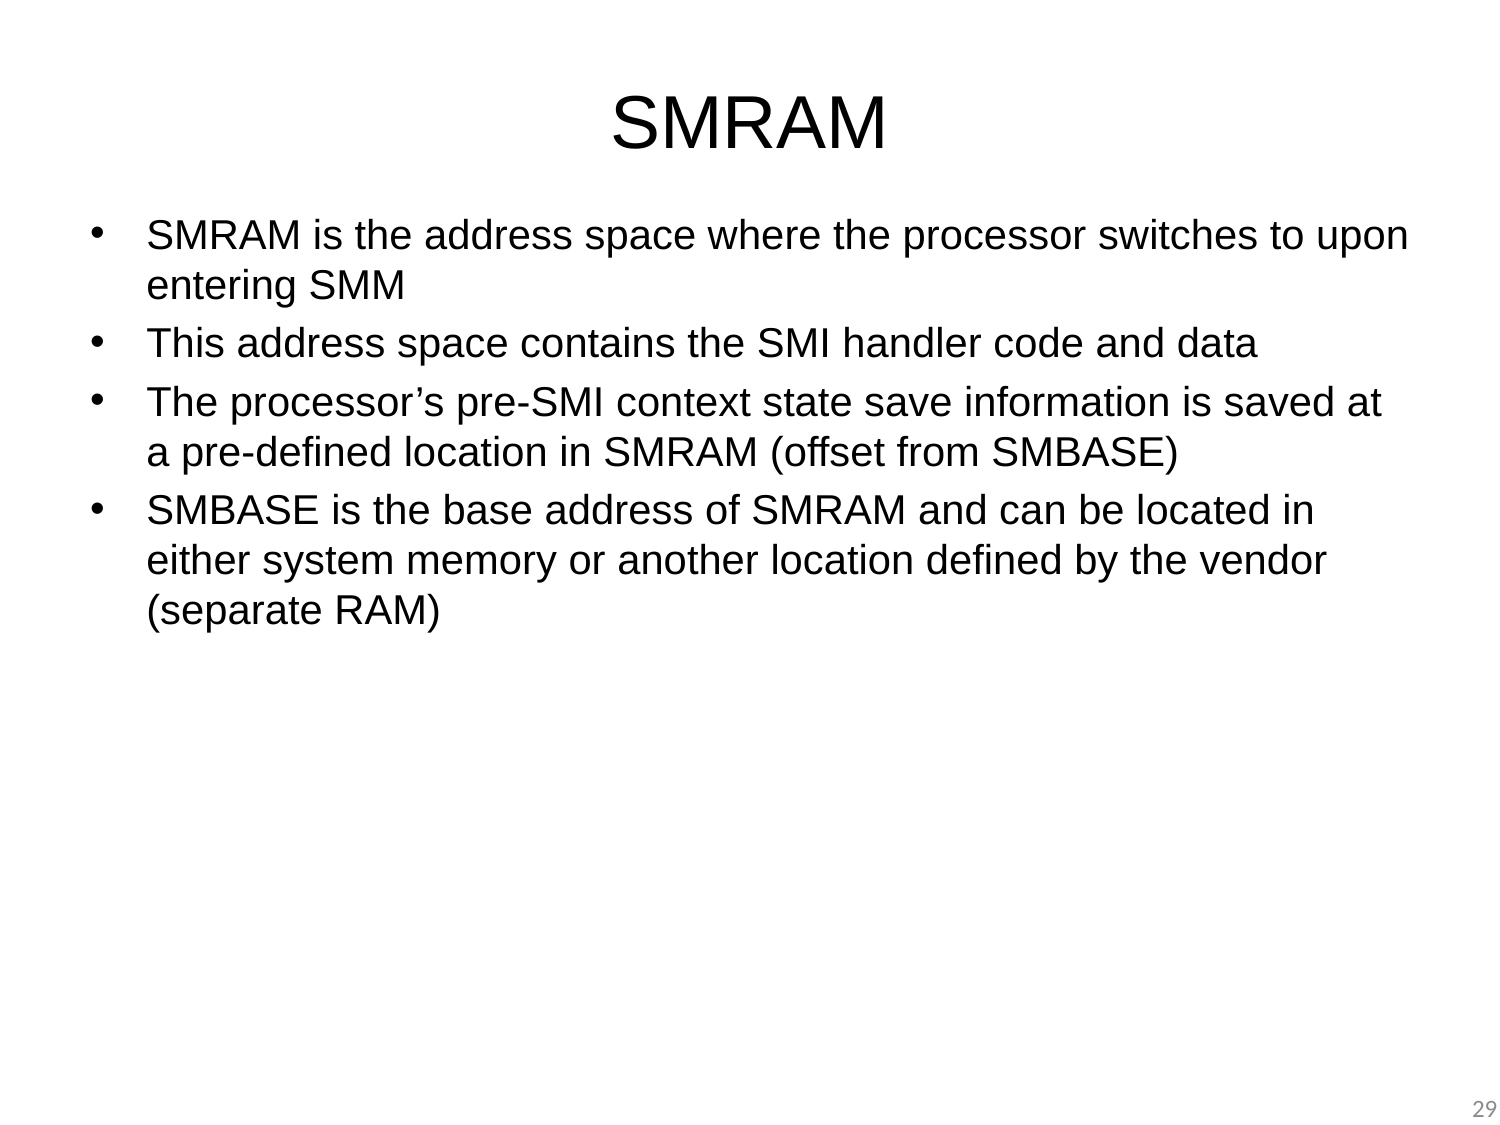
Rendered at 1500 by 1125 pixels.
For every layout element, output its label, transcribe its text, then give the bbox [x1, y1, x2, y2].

title SMRAM [75, 24, 1425, 200]
list SMRAM is the address space where the processor switches to upon entering SMM This address space contains the SMI handler code and data The processor’s pre-SMI context state save information is saved at a pre-defined location in SMRAM (offset from SMBASE) SMBASE is the base address of SMRAM and can be located in either system memory or another location defined by the vendor (separate RAM) [75, 200, 1425, 1100]
slide_number 29 [1162, 1077, 1500, 1125]
